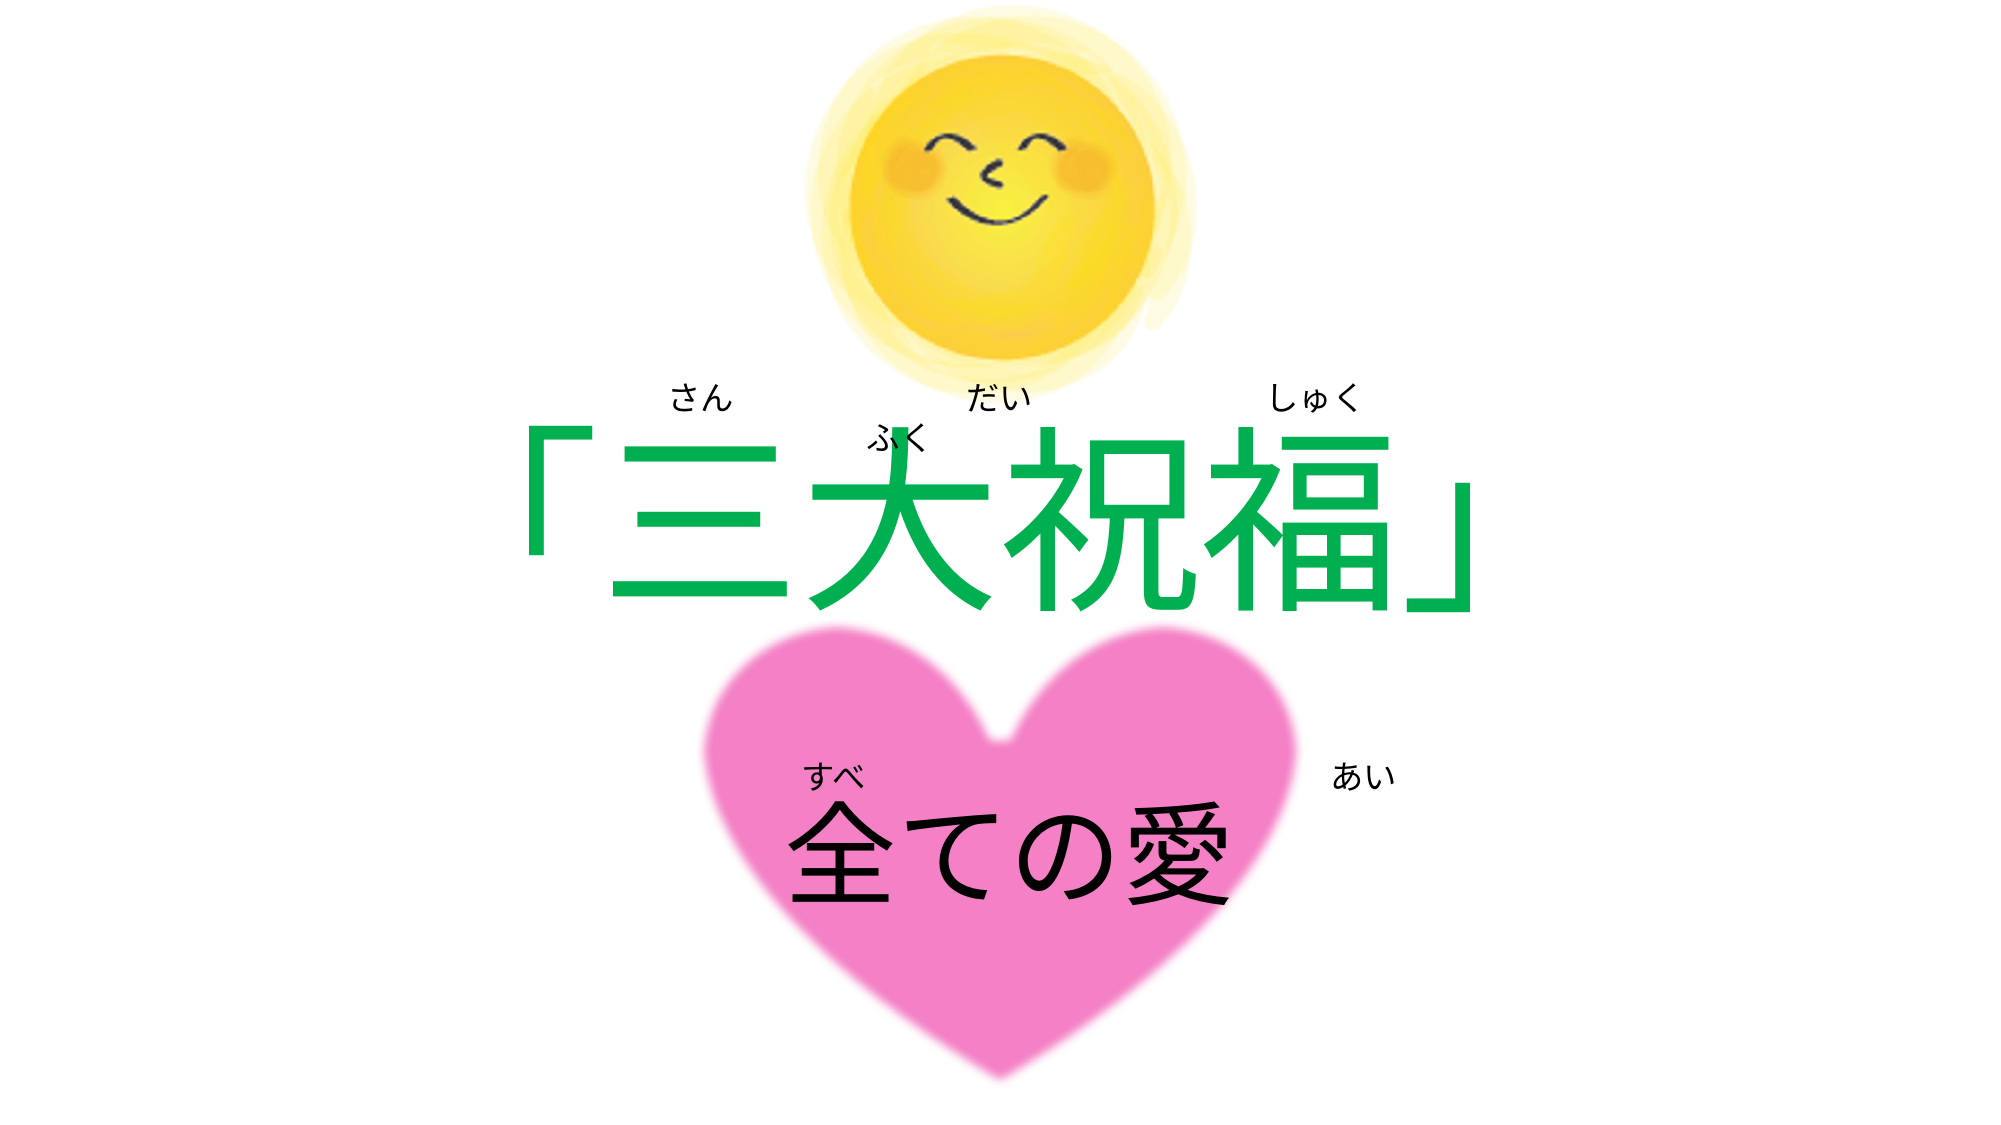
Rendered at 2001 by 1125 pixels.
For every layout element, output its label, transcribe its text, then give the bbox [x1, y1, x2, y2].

text_box さん だい しゅく ふく [653, 369, 1465, 465]
text_box [809, 927, 1192, 1071]
picture [769, 0, 1231, 426]
text_box すべ あい [786, 749, 1598, 804]
text_box 「三大祝福」 [246, 387, 1754, 643]
text_box [712, 627, 1290, 881]
text_box 全ての愛 [769, 777, 1416, 927]
